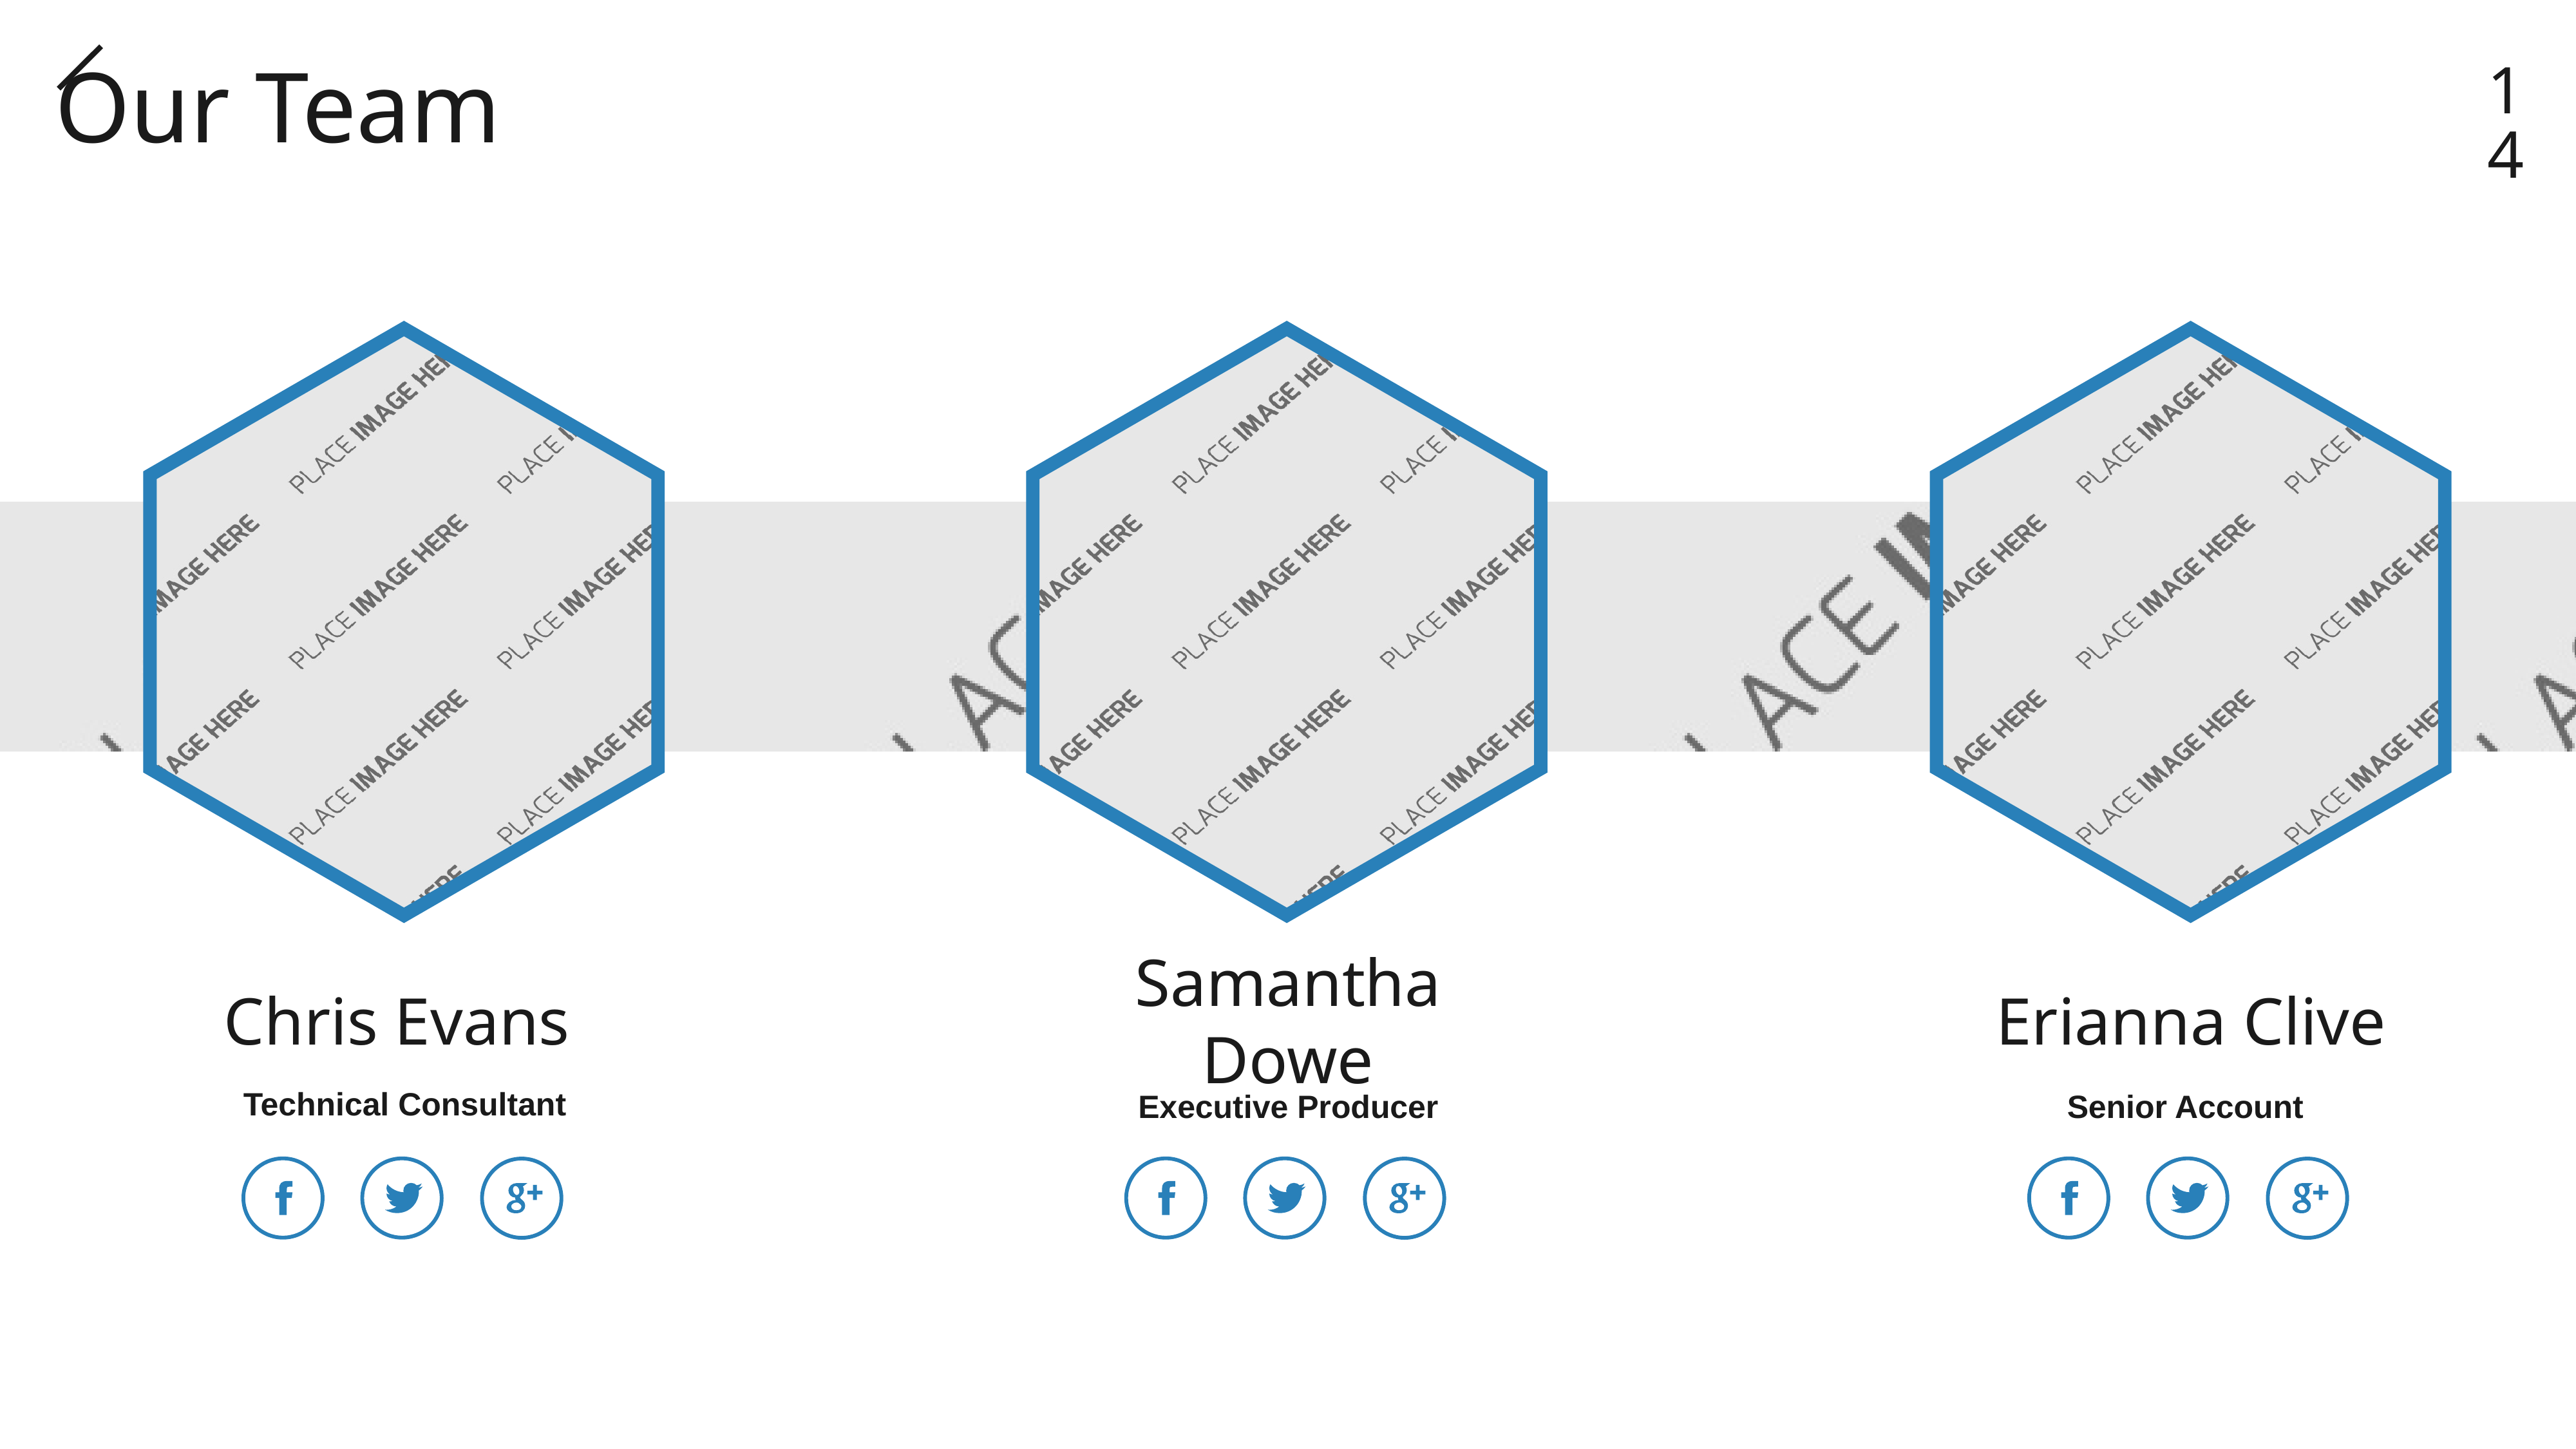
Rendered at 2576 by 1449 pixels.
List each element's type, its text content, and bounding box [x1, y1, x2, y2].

text_box Samantha Dowe [1065, 980, 1511, 1058]
text_box [149, 328, 658, 916]
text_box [241, 1156, 564, 1240]
text_box Our Team [55, 46, 502, 162]
text_box [2445, 502, 2576, 752]
text_box Senior Account [2046, 1082, 2334, 1136]
text_box Chris Evans [182, 980, 629, 1058]
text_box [2027, 1156, 2349, 1240]
text_box [0, 502, 149, 752]
text_box Executive Producer [1127, 1082, 1450, 1136]
text_box Erianna Clive [1968, 980, 2414, 1058]
text_box Technical Consultant [227, 1079, 583, 1133]
text_box [1541, 502, 1937, 752]
slide_number 14 [2477, 44, 2535, 122]
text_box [1124, 1156, 1446, 1240]
text_box [1032, 328, 1541, 916]
text_box [658, 502, 1032, 752]
text_box [1937, 328, 2445, 916]
